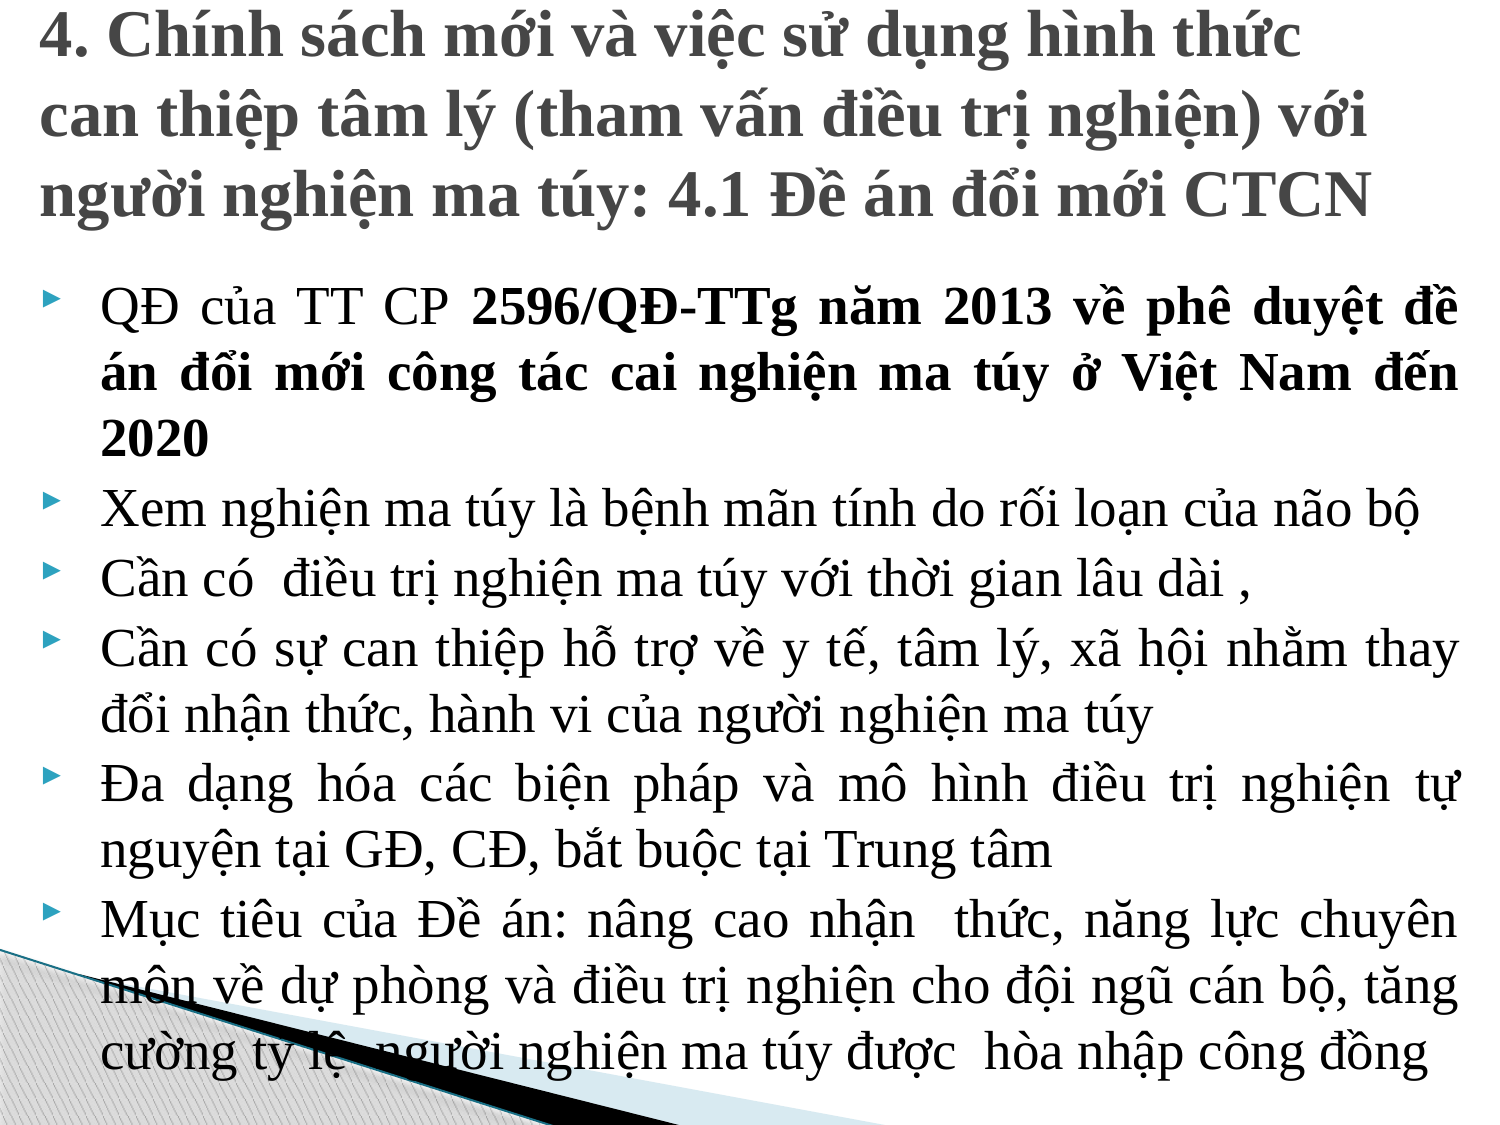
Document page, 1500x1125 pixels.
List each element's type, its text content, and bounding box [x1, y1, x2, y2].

list QĐ của TT CP 2596/QĐ-TTg năm 2013 về phê duyệt đề án đổi mới công tác cai nghiện ma túy ở Việt Nam đến 2020 Xem nghiện ma túy là bệnh mãn tính do rối loạn của não bộ Cần có điều trị nghiện ma túy với thời gian lâu dài , Cần có sự can thiệp hỗ trợ về y tế, tâm lý, xã hội nhằm thay đổi nhận thức, hành vi của người nghiện ma túy Đa dạng hóa các biện pháp và mô hình điều trị nghiện tự nguyện tại GĐ, CĐ, bắt buộc tại Trung tâm Mục tiêu của Đề án: nâng cao nhận thức, năng lực chuyên môn về dự phòng và điều trị nghiện cho đội ngũ cán bộ, tăng cường tỷ lệ người nghiện ma túy được hòa nhập công đồng [24, 262, 1475, 1125]
title 4. Chính sách mới và việc sử dụng hình thức can thiệp tâm lý (tham vấn điều trị nghiện) với người nghiện ma túy: 4.1 Đề án đổi mới CTCN [24, 45, 1425, 175]
